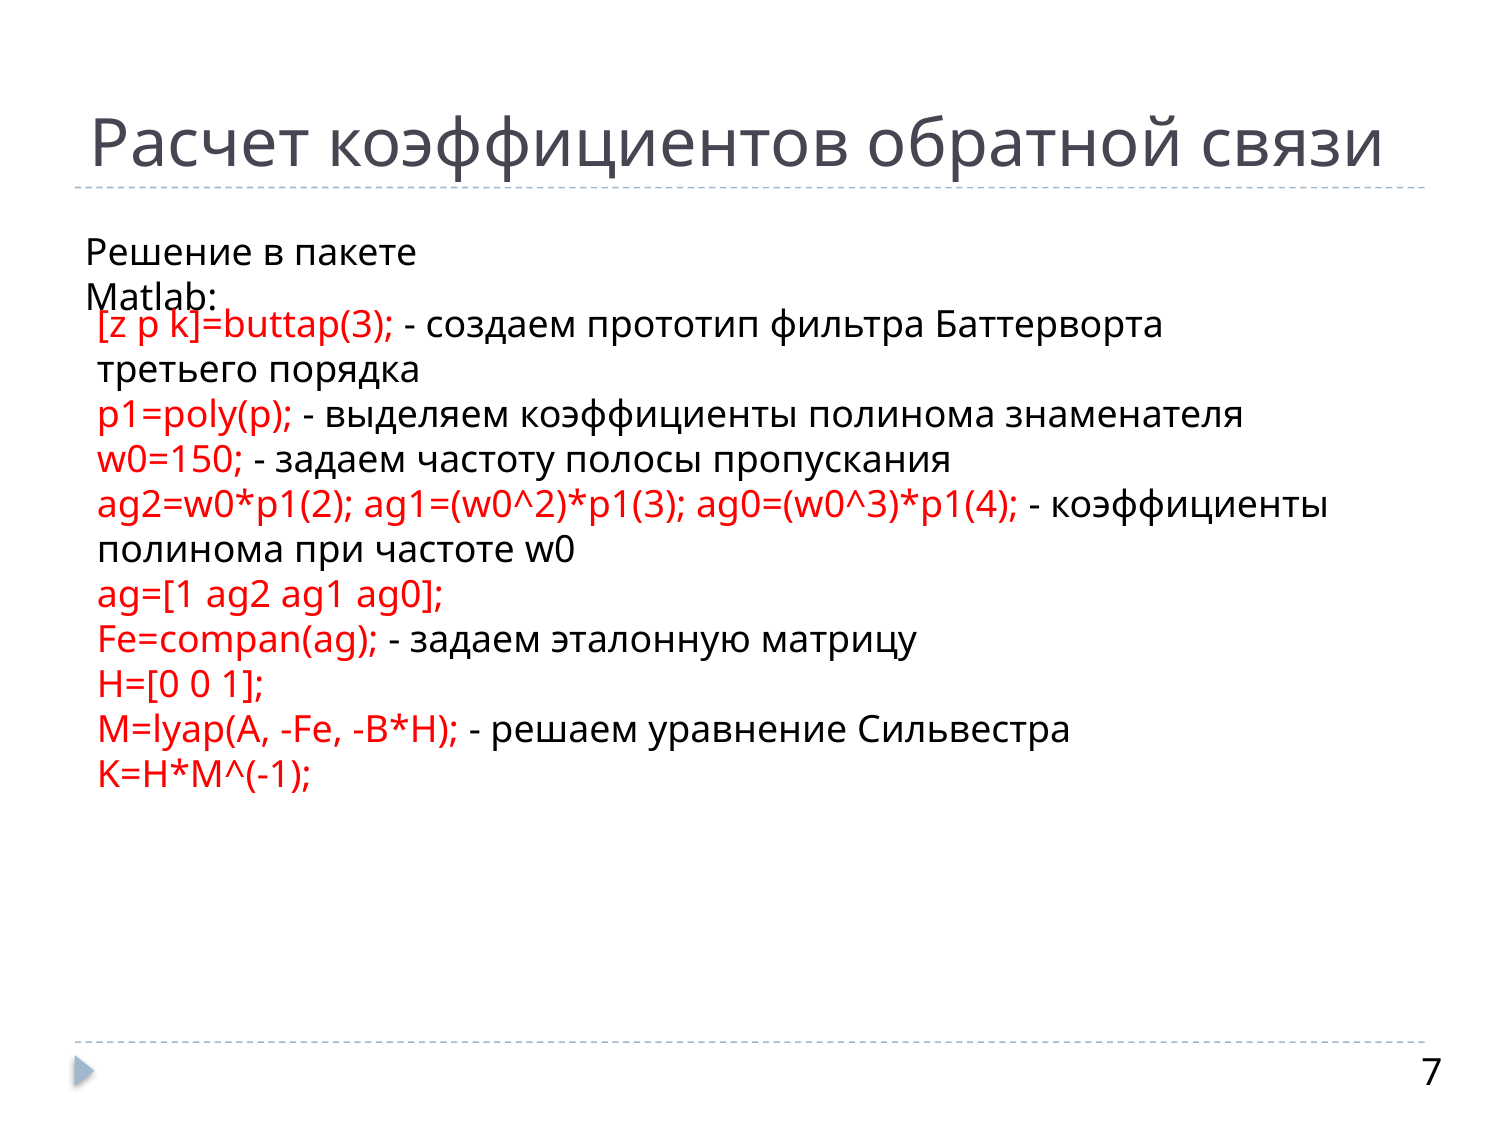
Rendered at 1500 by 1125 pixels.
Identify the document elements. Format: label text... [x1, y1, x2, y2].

text_box 7 [1406, 1040, 1477, 1101]
text_box Решение в пакете Matlab: [70, 220, 504, 326]
title Расчет коэффициентов обратной связи [75, 24, 1425, 188]
text_box [z p k]=buttap(3); - создаем прототип фильтра Баттерворта третьего порядка p1=poly(p); - выделяем коэффициенты полинома знаменателя w0=150; - задаем частоту полосы пропускания ag2=w0*p1(2); ag1=(w0^2)*p1(3); ag0=(w0^3)*p1(4); - коэффициенты полинома при частоте w0 ag=[1 ag2 ag1 ag0]; Fe=compan(ag); - задаем эталонную матрицу H=[0 0 1]; M=lyap(A, -Fe, -B*H); - решаем уравнение Сильвестра K=H*M^(-1); [82, 292, 1348, 803]
